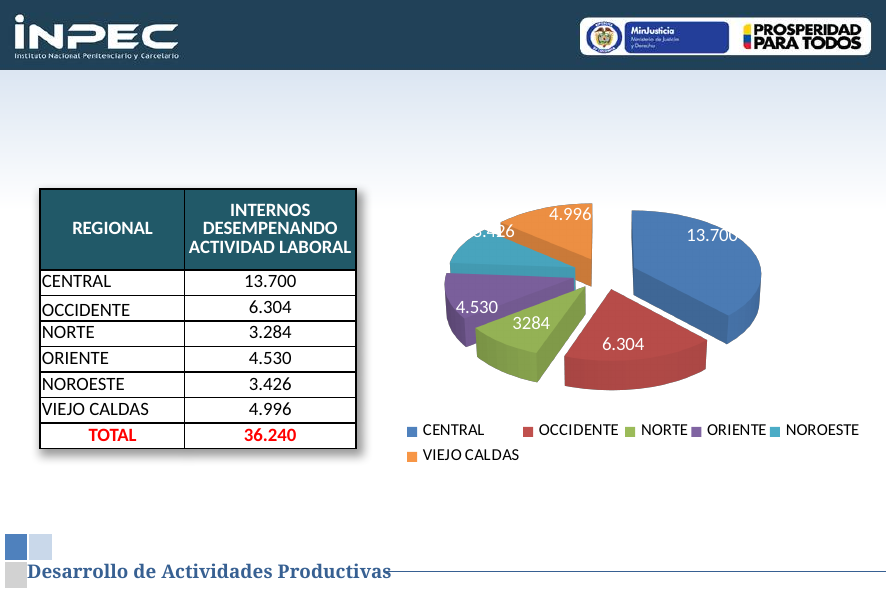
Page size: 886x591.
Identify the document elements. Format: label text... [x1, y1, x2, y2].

table_cell 6.304 [185, 296, 355, 320]
table_cell VIEJO CALDAS [41, 398, 184, 422]
text_box [0, 69, 383, 369]
table_cell NOROESTE [41, 373, 184, 397]
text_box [3, 533, 54, 590]
table_cell OCCIDENTE [41, 296, 184, 320]
picture [0, 369, 886, 591]
table_cell 3.426 [185, 373, 355, 397]
table_header INTERNOS DESEMPENANDO ACTIVIDAD LABORAL [185, 190, 355, 269]
table_cell 36.240 [185, 424, 355, 448]
table_cell CENTRAL [41, 271, 184, 295]
table_cell 4.996 [185, 398, 355, 422]
chart [389, 58, 886, 519]
table_header REGIONAL [41, 190, 184, 269]
text_box Desarrollo de Actividades Productivas [57, 552, 407, 590]
table_cell TOTAL [41, 424, 184, 448]
table_cell 13.700 [185, 271, 355, 295]
table_cell 3.284 [185, 322, 355, 346]
table_cell ORIENTE [41, 347, 184, 371]
table_cell 4.530 [185, 347, 355, 371]
picture [0, 0, 886, 69]
table_cell NORTE [41, 322, 184, 346]
